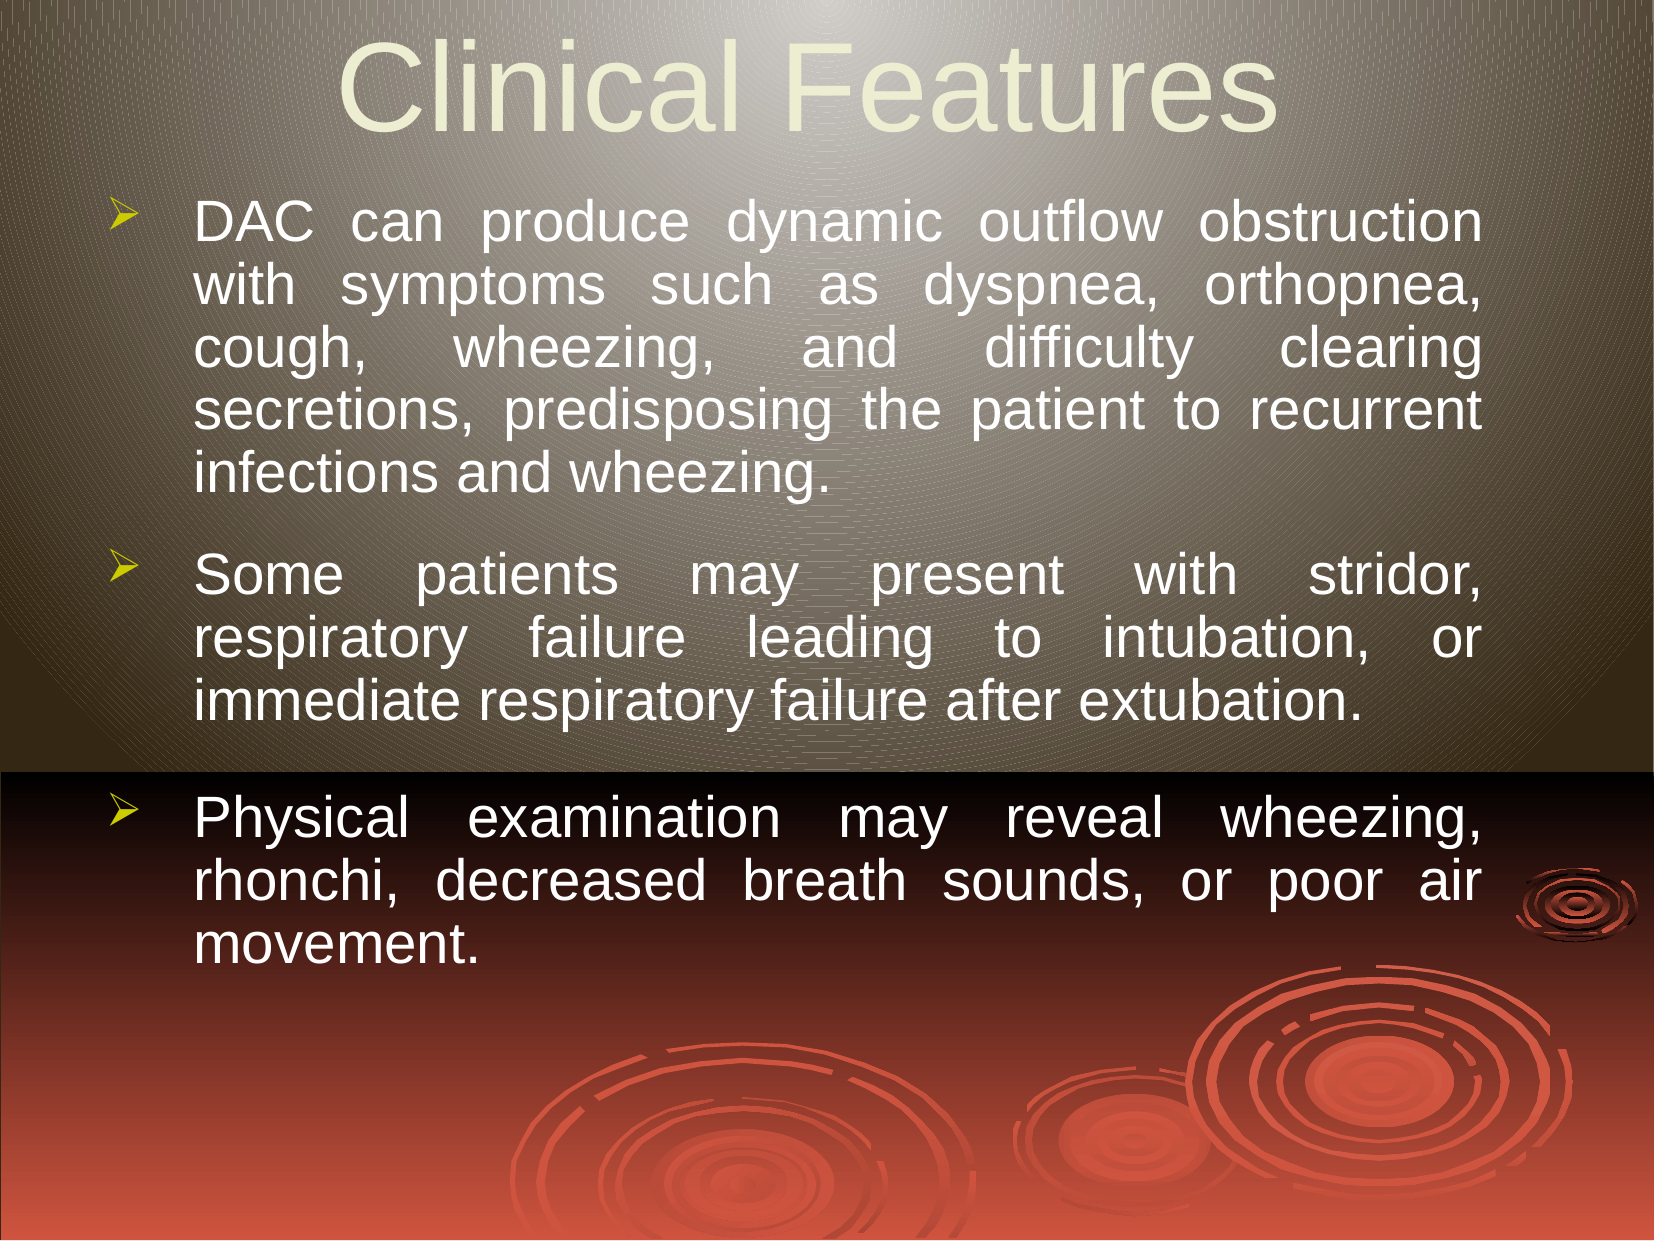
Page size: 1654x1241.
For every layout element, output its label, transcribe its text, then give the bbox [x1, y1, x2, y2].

list DAC can produce dynamic outflow obstruction with symptoms such as dyspnea, orthopnea, cough, wheezing, and difficulty clearing secretions, predisposing the patient to recurrent infections and wheezing. Some patients may present with stridor, respiratory failure leading to intubation, or immediate respiratory failure after extubation. Physical examination may reveal wheezing, rhonchi, decreased breath sounds, or poor air movement. [89, 182, 1502, 1189]
title Clinical Features [96, 41, 1557, 121]
